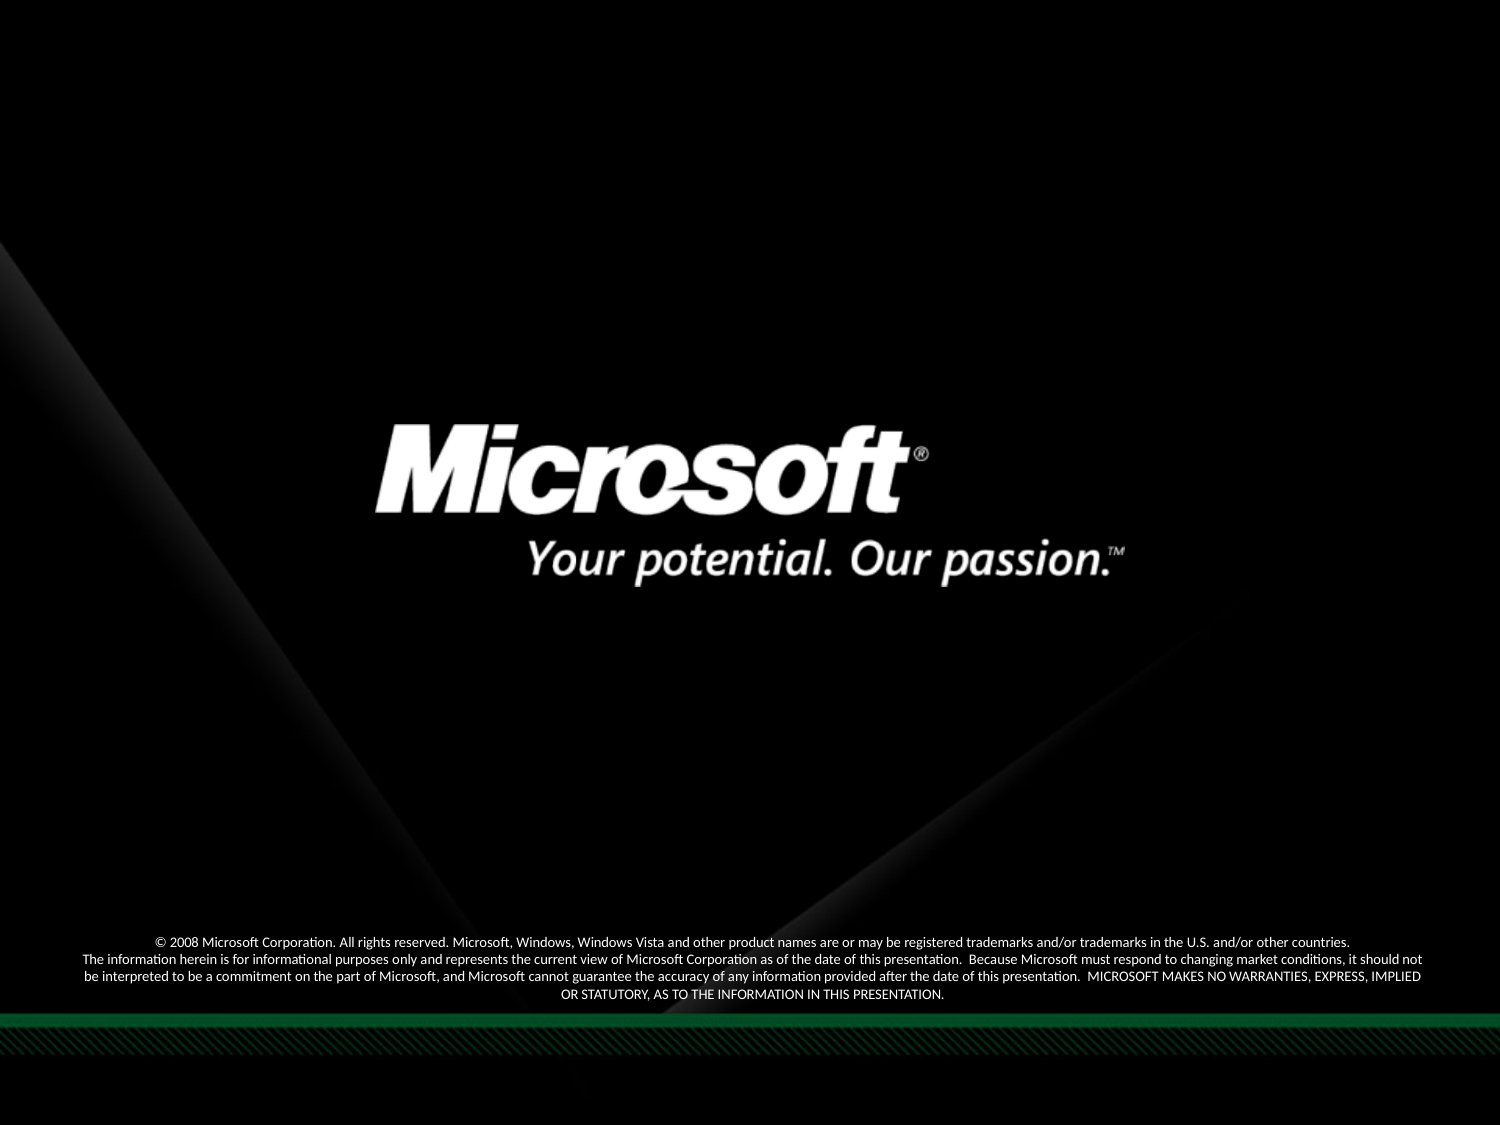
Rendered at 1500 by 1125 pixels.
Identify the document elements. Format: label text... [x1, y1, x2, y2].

text_box © 2008 Microsoft Corporation. All rights reserved. Microsoft, Windows, Windows Vista and other product names are or may be registered trademarks and/or trademarks in the U.S. and/or other countries. The information herein is for informational purposes only and represents the current view of Microsoft Corporation as of the date of this presentation. Because Microsoft must respond to changing market conditions, it should not be interpreted to be a commitment on the part of Microsoft, and Microsoft cannot guarantee the accuracy of any information provided after the date of this presentation. MICROSOFT MAKES NO WARRANTIES, EXPRESS, IMPLIED OR STATUTORY, AS TO THE INFORMATION IN THIS PRESENTATION. [65, 924, 1441, 1010]
picture [0, 0, 1500, 1125]
